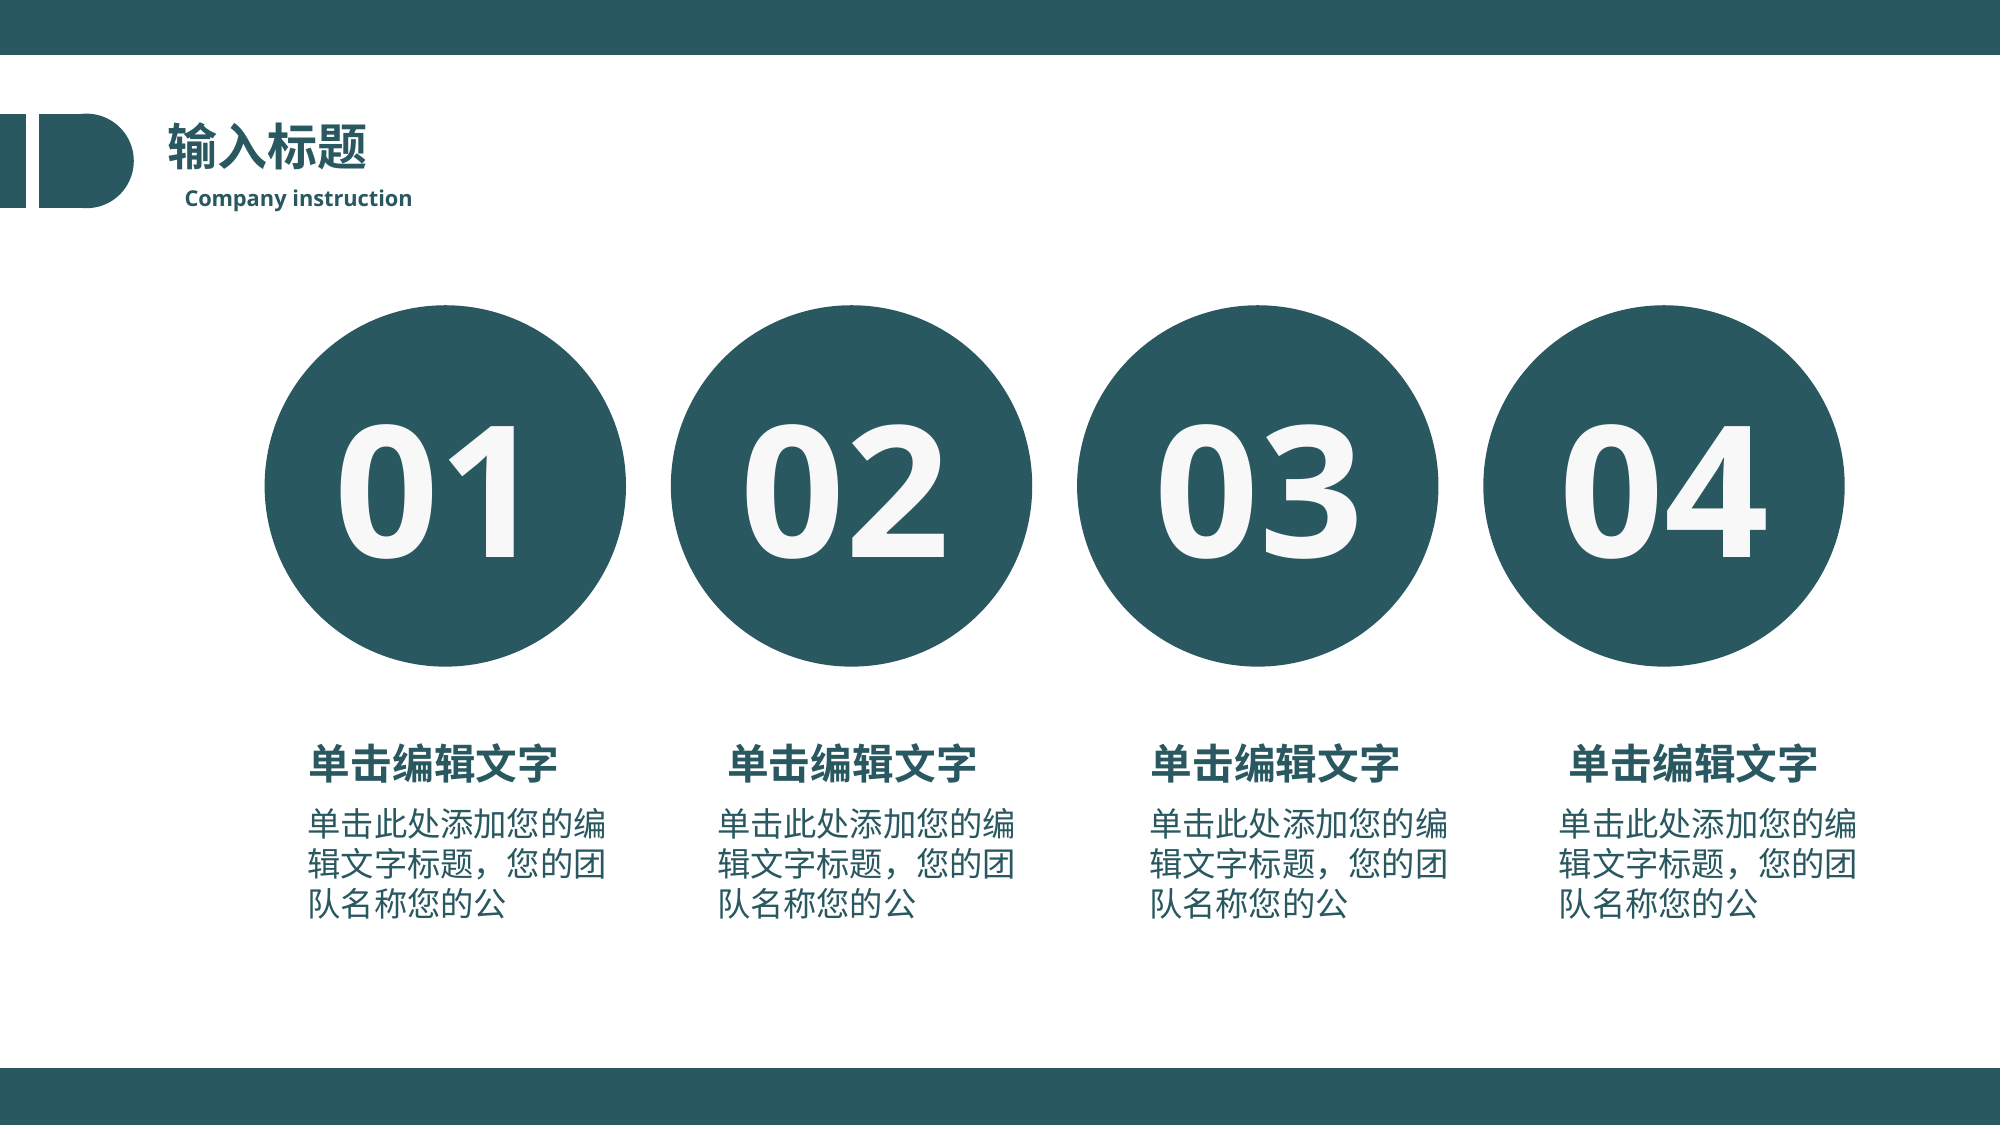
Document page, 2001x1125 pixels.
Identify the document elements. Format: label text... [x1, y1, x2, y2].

text_box 03 [1140, 366, 1380, 602]
text_box 01 [319, 366, 559, 602]
text_box [670, 305, 1033, 667]
text_box Company instruction [169, 177, 429, 218]
text_box 输入标题 [153, 107, 383, 183]
text_box 单击编辑文字 [712, 730, 993, 796]
text_box 单击此处添加您的编辑文字标题，您的团队名称您的公 [292, 796, 646, 931]
text_box 04 [1544, 366, 1784, 602]
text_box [40, 114, 133, 208]
text_box 单击此处添加您的编辑文字标题，您的团队名称您的公 [1544, 796, 1898, 931]
text_box 单击此处添加您的编辑文字标题，您的团队名称您的公 [1134, 796, 1488, 931]
text_box [1077, 305, 1439, 667]
text_box 单击编辑文字 [1554, 730, 1835, 796]
text_box [1483, 305, 1845, 667]
text_box 单击编辑文字 [1135, 730, 1417, 796]
text_box 02 [725, 366, 965, 602]
text_box [264, 305, 627, 667]
text_box 单击编辑文字 [294, 730, 575, 796]
text_box [0, 114, 26, 208]
text_box 单击此处添加您的编辑文字标题，您的团队名称您的公 [702, 796, 1056, 931]
